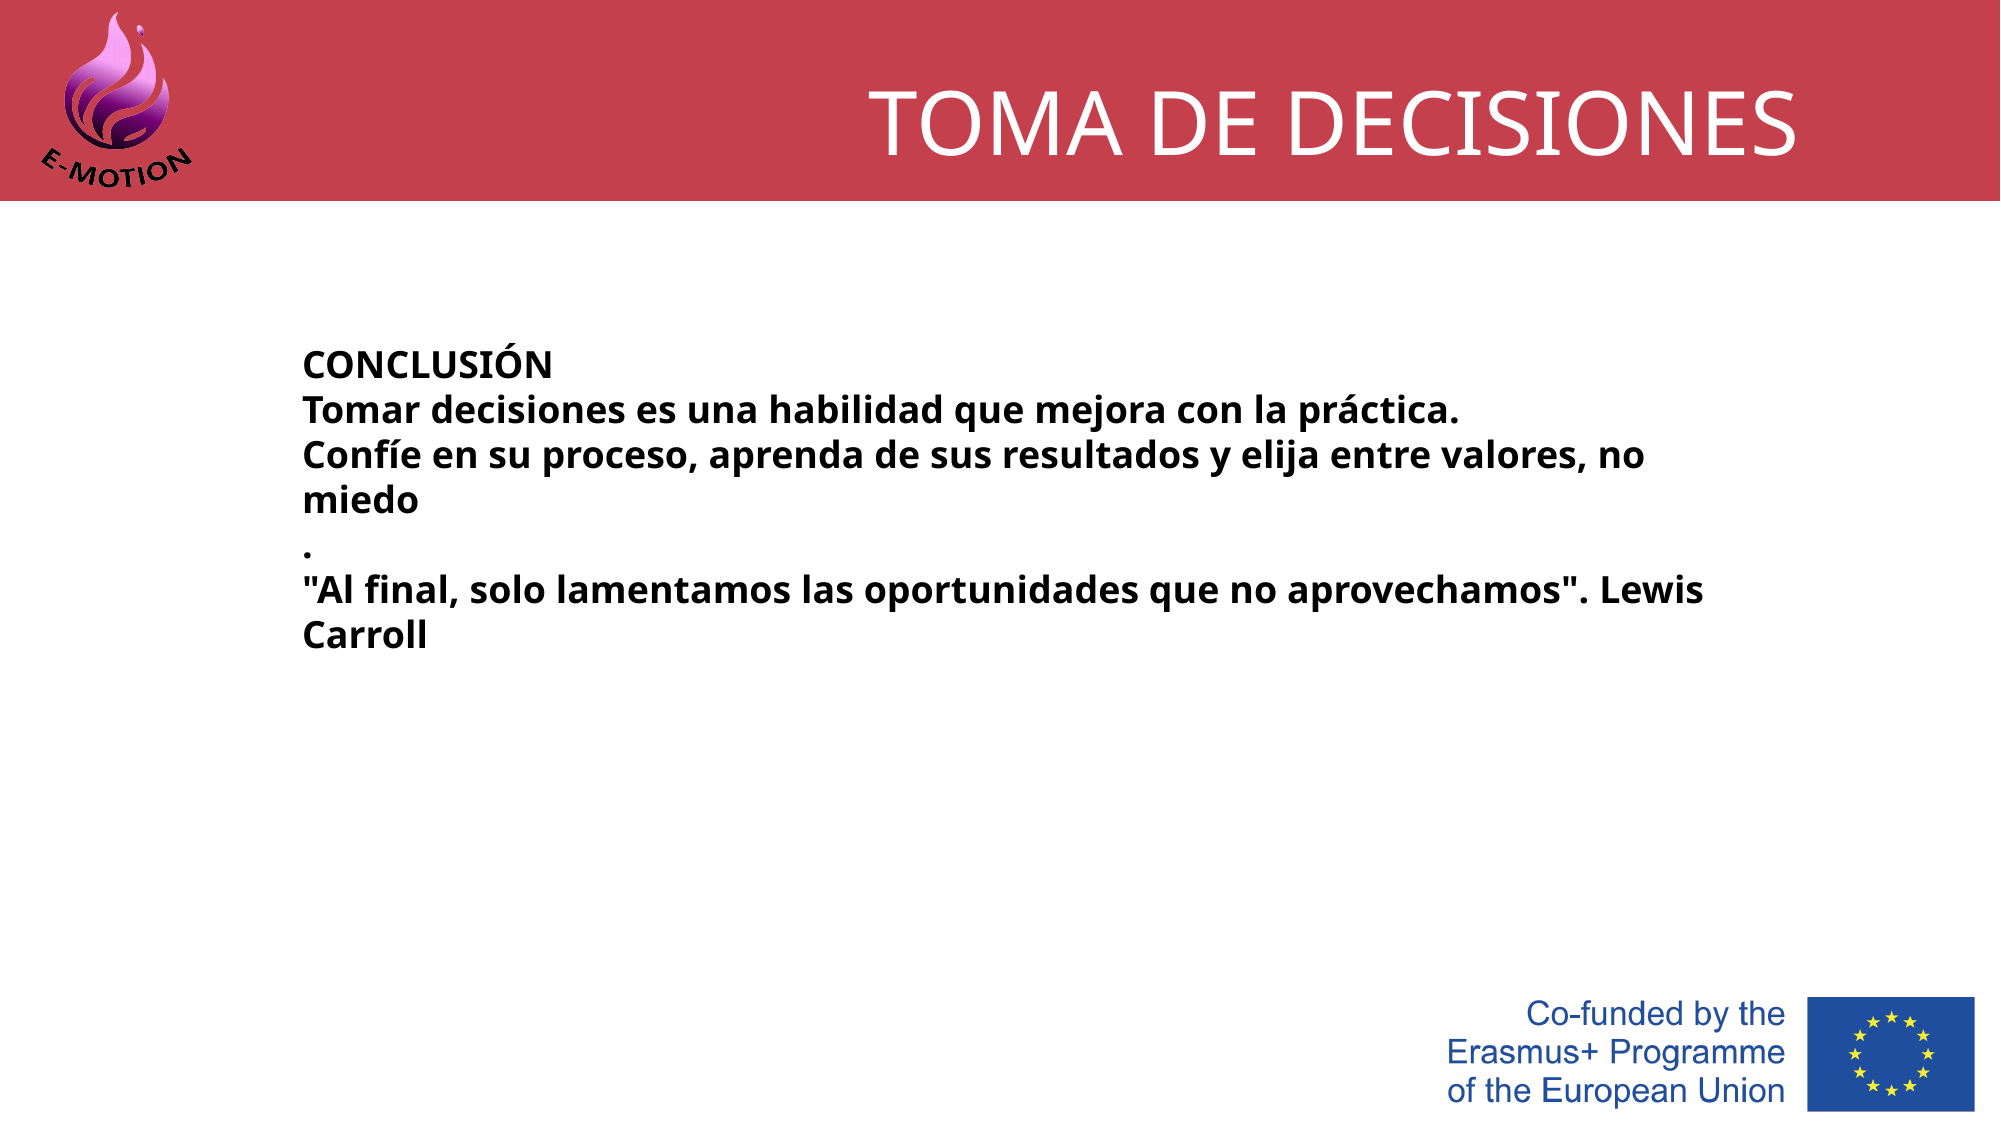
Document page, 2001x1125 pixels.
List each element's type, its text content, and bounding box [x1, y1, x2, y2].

text_box CONCLUSIÓN Tomar decisiones es una habilidad que mejora con la práctica. Confíe en su proceso, aprenda de sus resultados y elija entre valores, no miedo . "Al final, solo lamentamos las oportunidades que no aprovechamos". Lewis Carroll [287, 333, 1771, 664]
picture [0, 0, 253, 247]
text_box TOMA DE DECISIONES [556, 59, 1815, 334]
